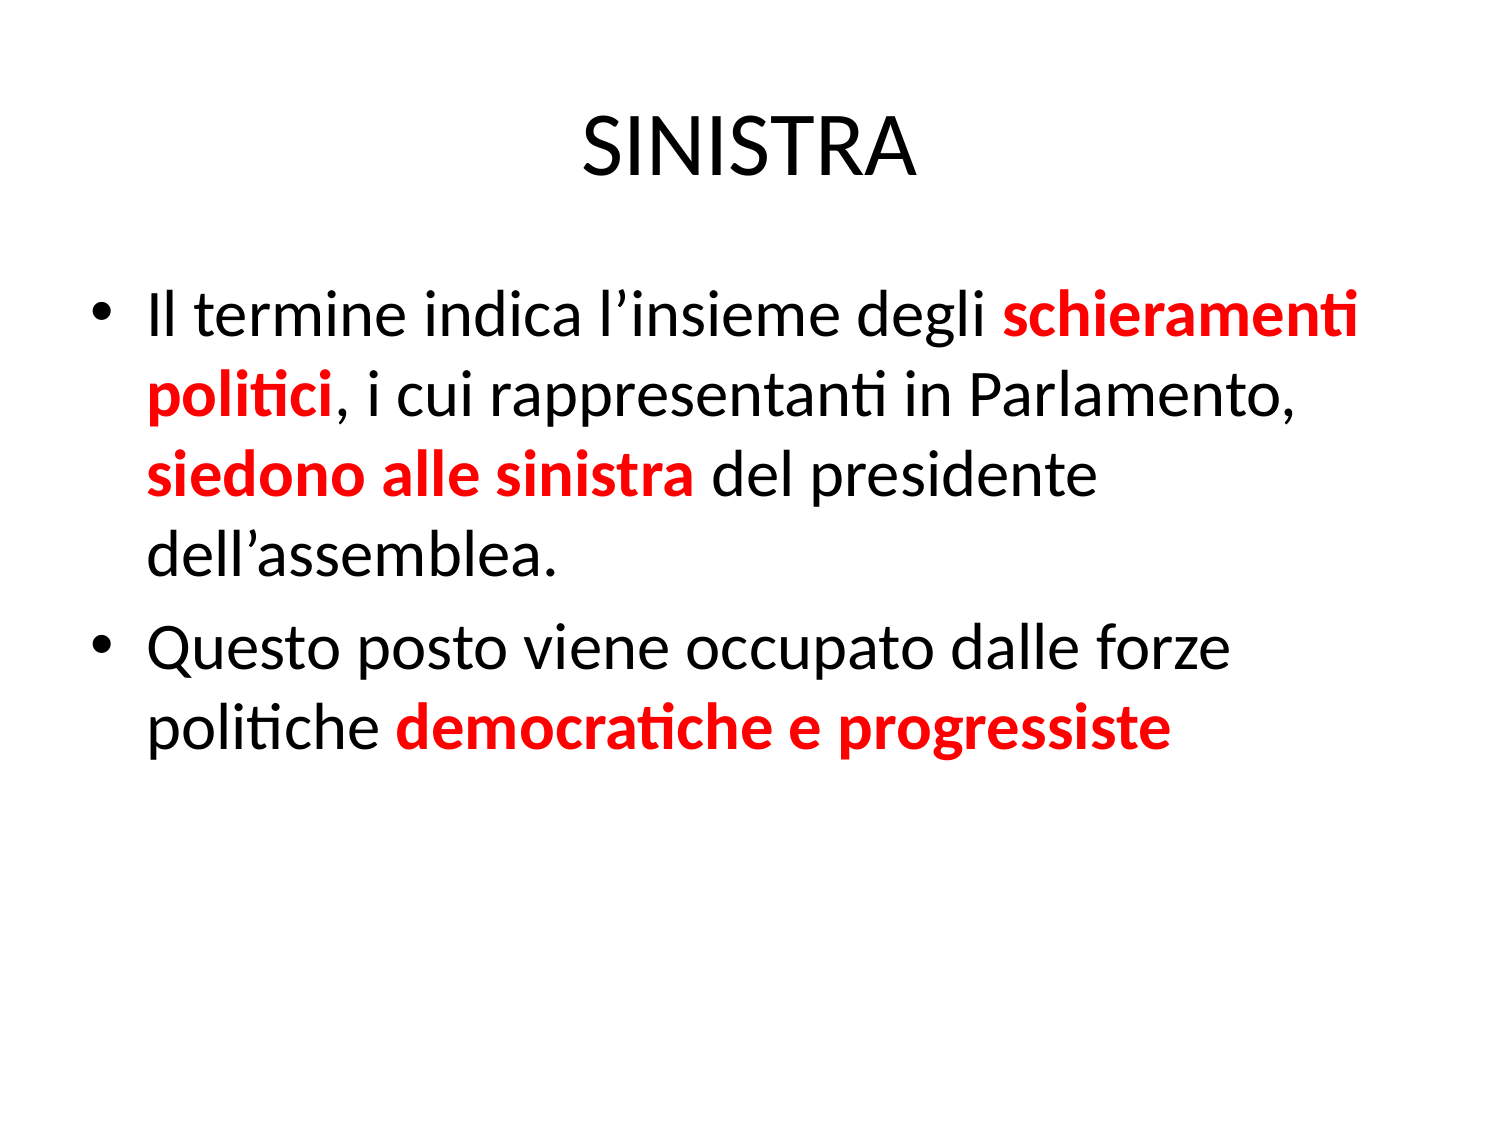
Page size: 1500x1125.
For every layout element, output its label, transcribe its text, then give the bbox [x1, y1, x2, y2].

list Il termine indica l’insieme degli schieramenti politici, i cui rappresentanti in Parlamento, siedono alle sinistra del presidente dell’assemblea. Questo posto viene occupato dalle forze politiche democratiche e progressiste [75, 262, 1425, 1005]
title SINISTRA [75, 45, 1425, 233]
